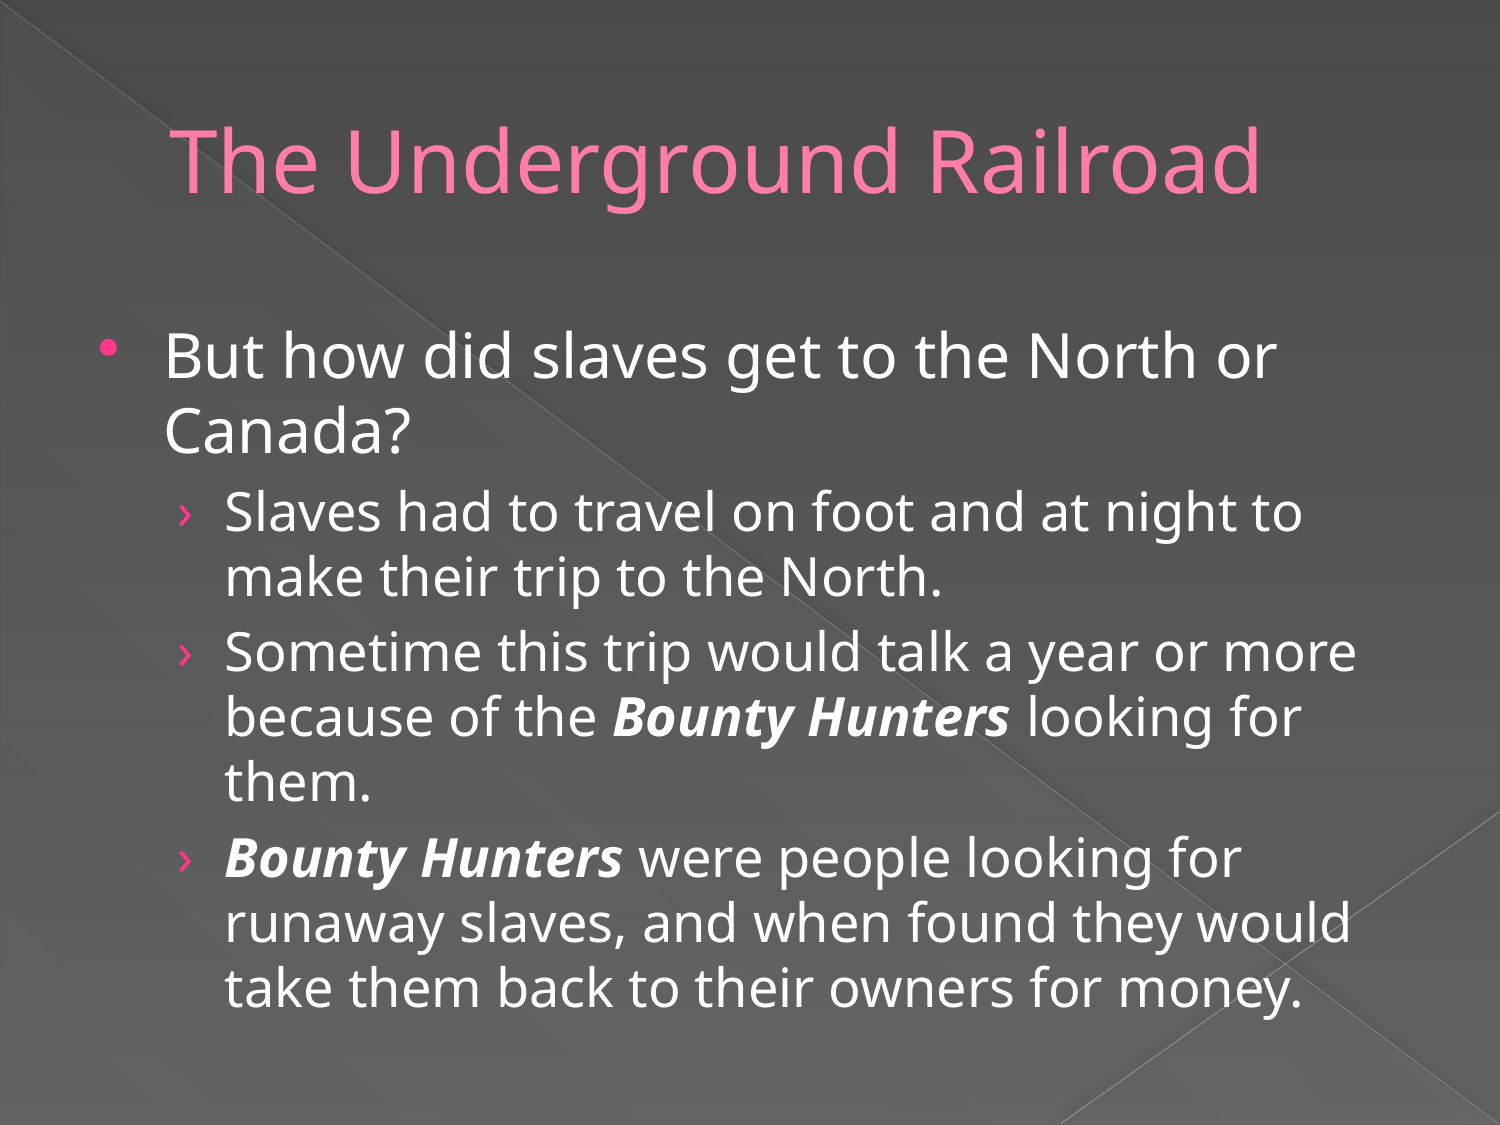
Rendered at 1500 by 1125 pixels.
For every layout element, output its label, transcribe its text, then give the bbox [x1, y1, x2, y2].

list But how did slaves get to the North or Canada? Slaves had to travel on foot and at night to make their trip to the North. Sometime this trip would talk a year or more because of the Bounty Hunters looking for them. Bounty Hunters were people looking for runaway slaves, and when found they would take them back to their owners for money. [75, 308, 1425, 1059]
title The Underground Railroad [75, 43, 1425, 274]
